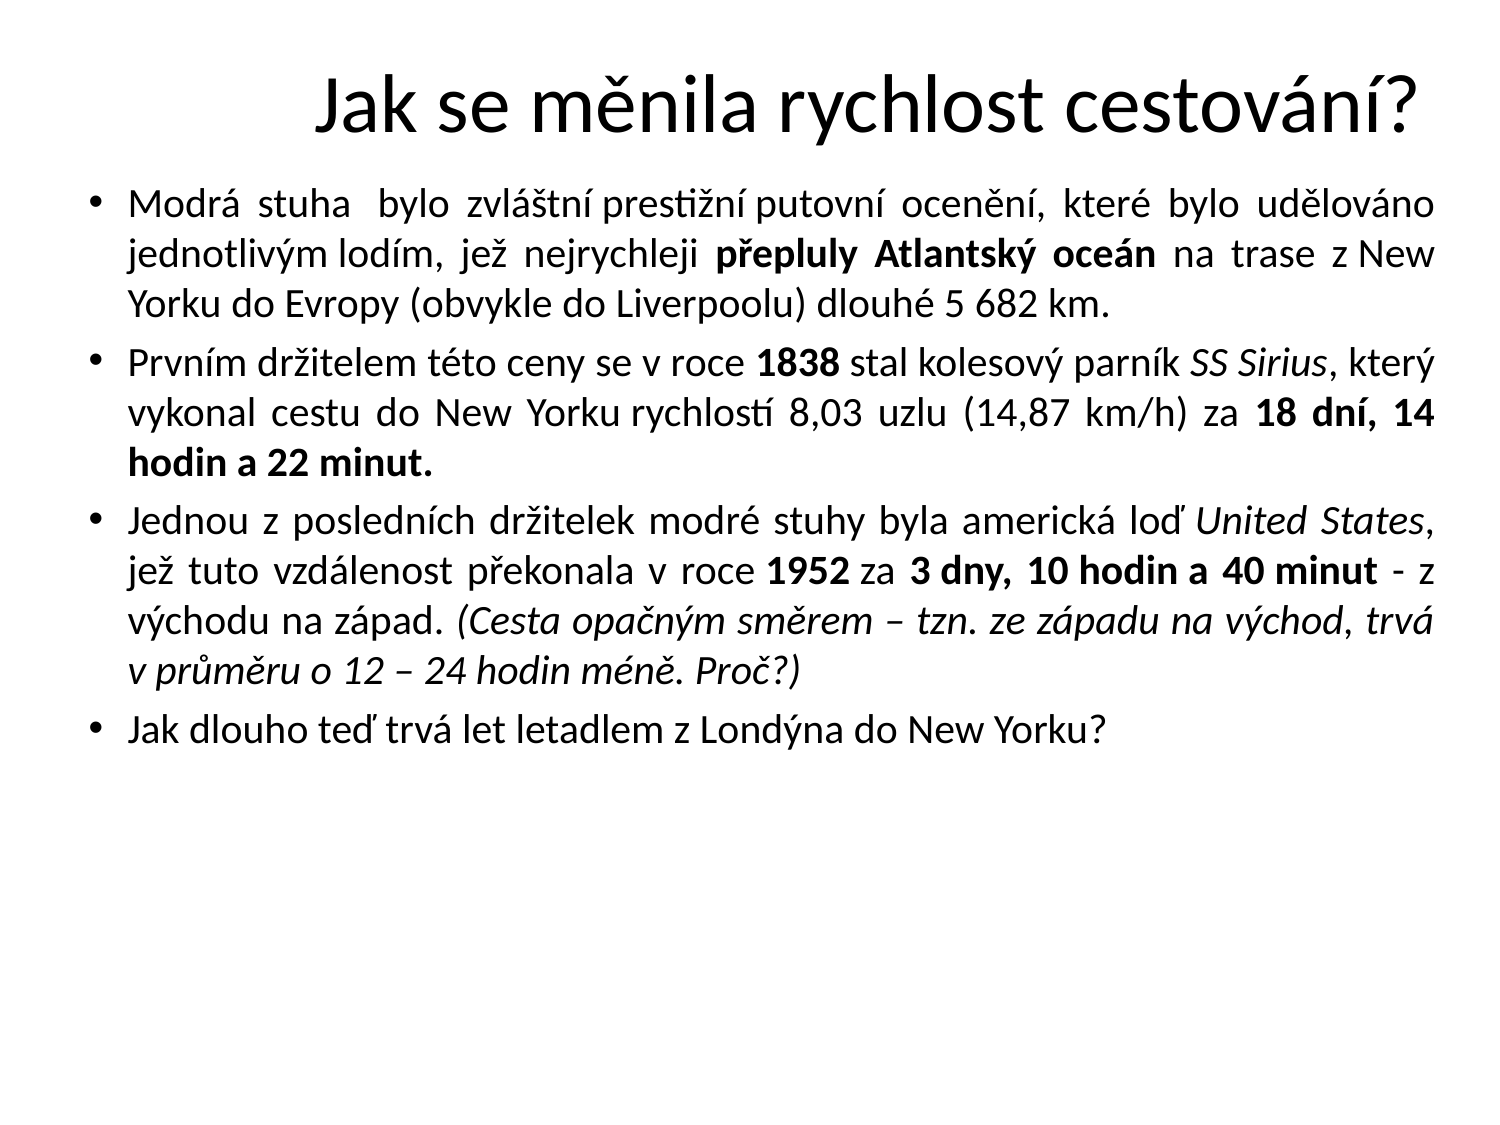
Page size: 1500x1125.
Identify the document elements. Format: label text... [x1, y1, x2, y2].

title Jak se měnila rychlost cestování? [236, 0, 1500, 200]
list Modrá stuha bylo zvláštní prestižní putovní ocenění, které bylo udělováno jednotlivým lodím, jež nejrychleji přepluly Atlantský oceán na trase z New Yorku do Evropy (obvykle do Liverpoolu) dlouhé 5 682 km. Prvním držitelem této ceny se v roce 1838 stal kolesový parník SS Sirius, který vykonal cestu do New Yorku rychlostí 8,03 uzlu (14,87 km/h) za 18 dní, 14 hodin a 22 minut. Jednou z posledních držitelek modré stuhy byla americká loď United States, jež tuto vzdálenost překonala v roce 1952 za 3 dny, 10 hodin a 40 minut - z východu na západ. (Cesta opačným směrem – tzn. ze západu na východ, trvá v průměru o 12 – 24 hodin méně. Proč?) Jak dlouho teď trvá let letadlem z Londýna do New Yorku? [88, 175, 1436, 985]
